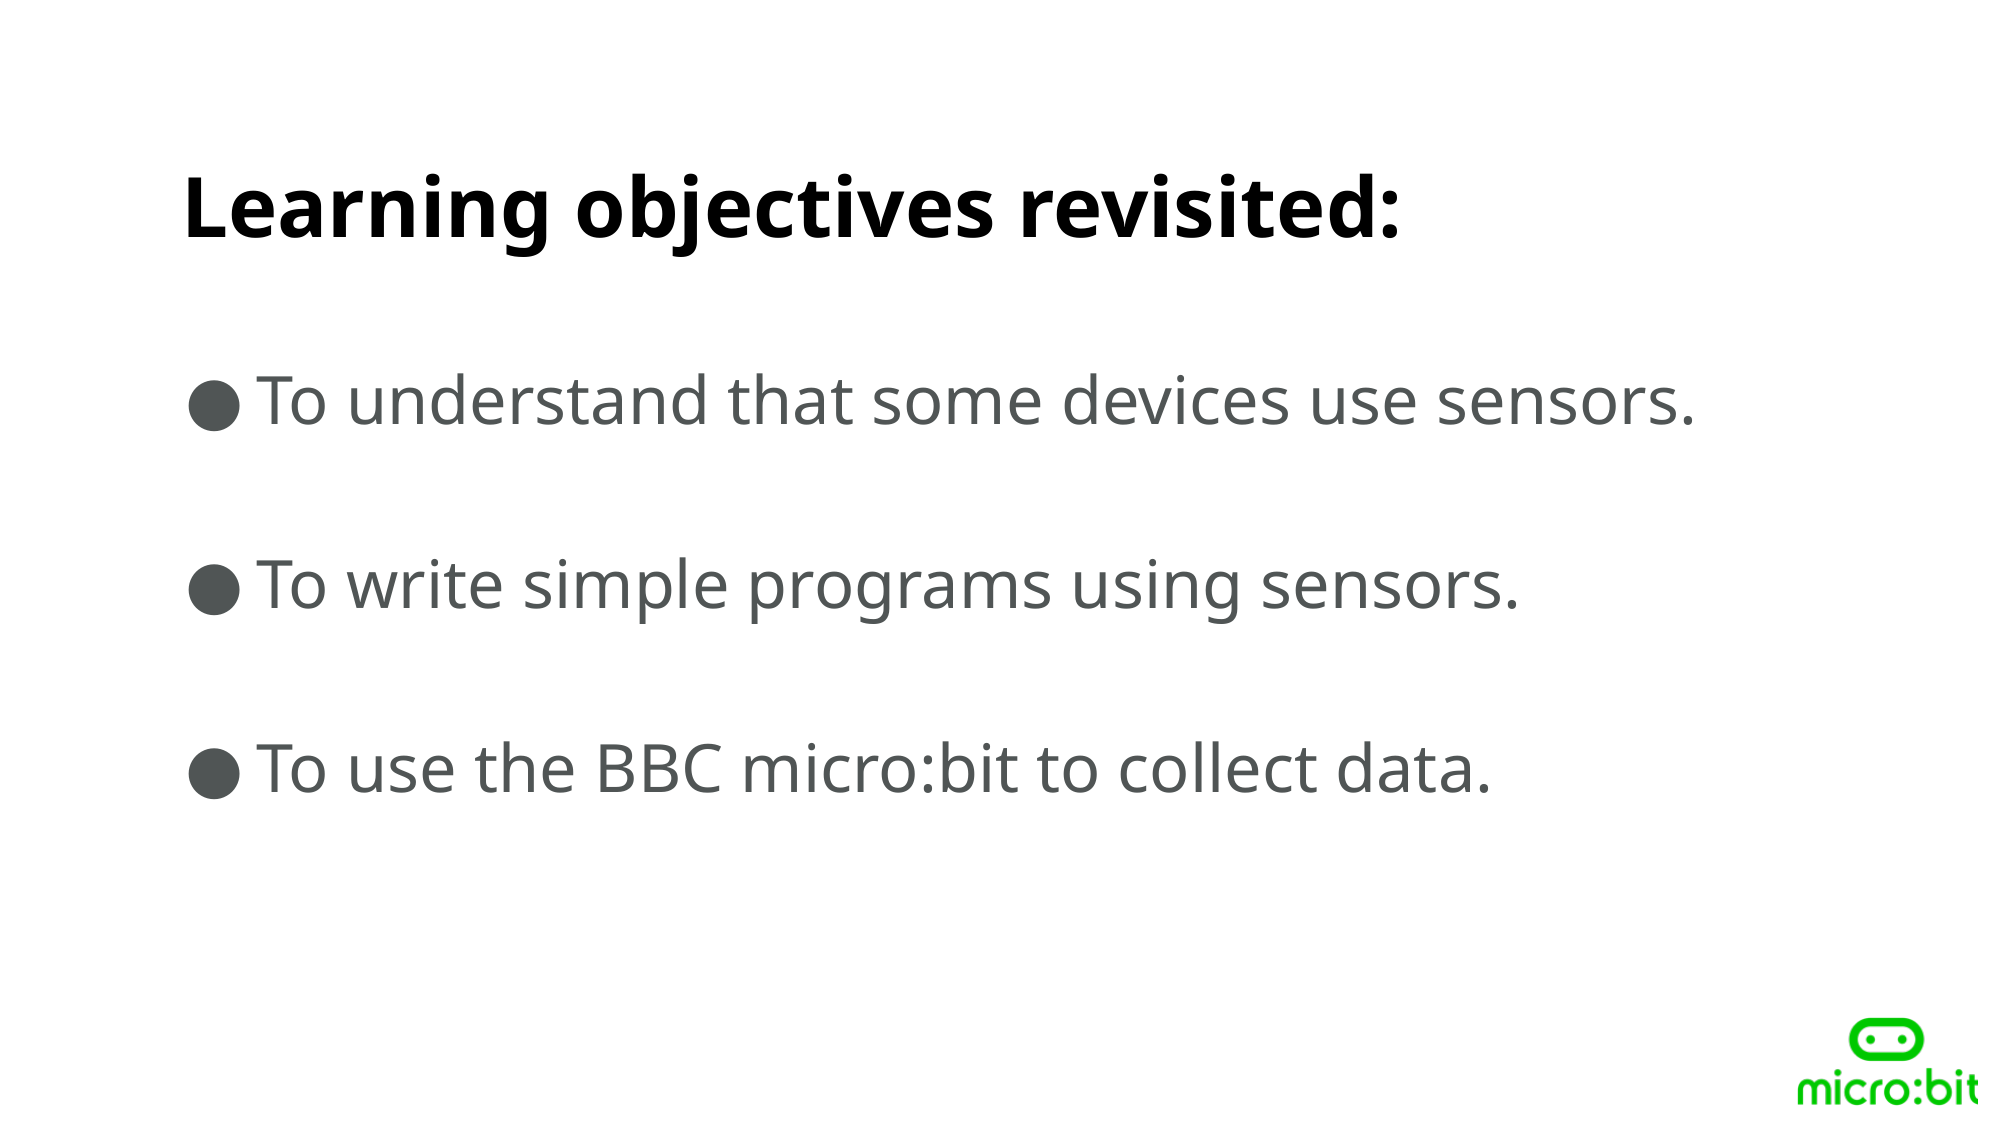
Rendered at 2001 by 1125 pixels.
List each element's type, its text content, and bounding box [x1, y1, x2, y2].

text_box Learning objectives revisited: To understand that some devices use sensors. To write simple programs using sensors. To use the BBC micro:bit to collect data. [166, 60, 1918, 884]
picture [1797, 1017, 1978, 1106]
